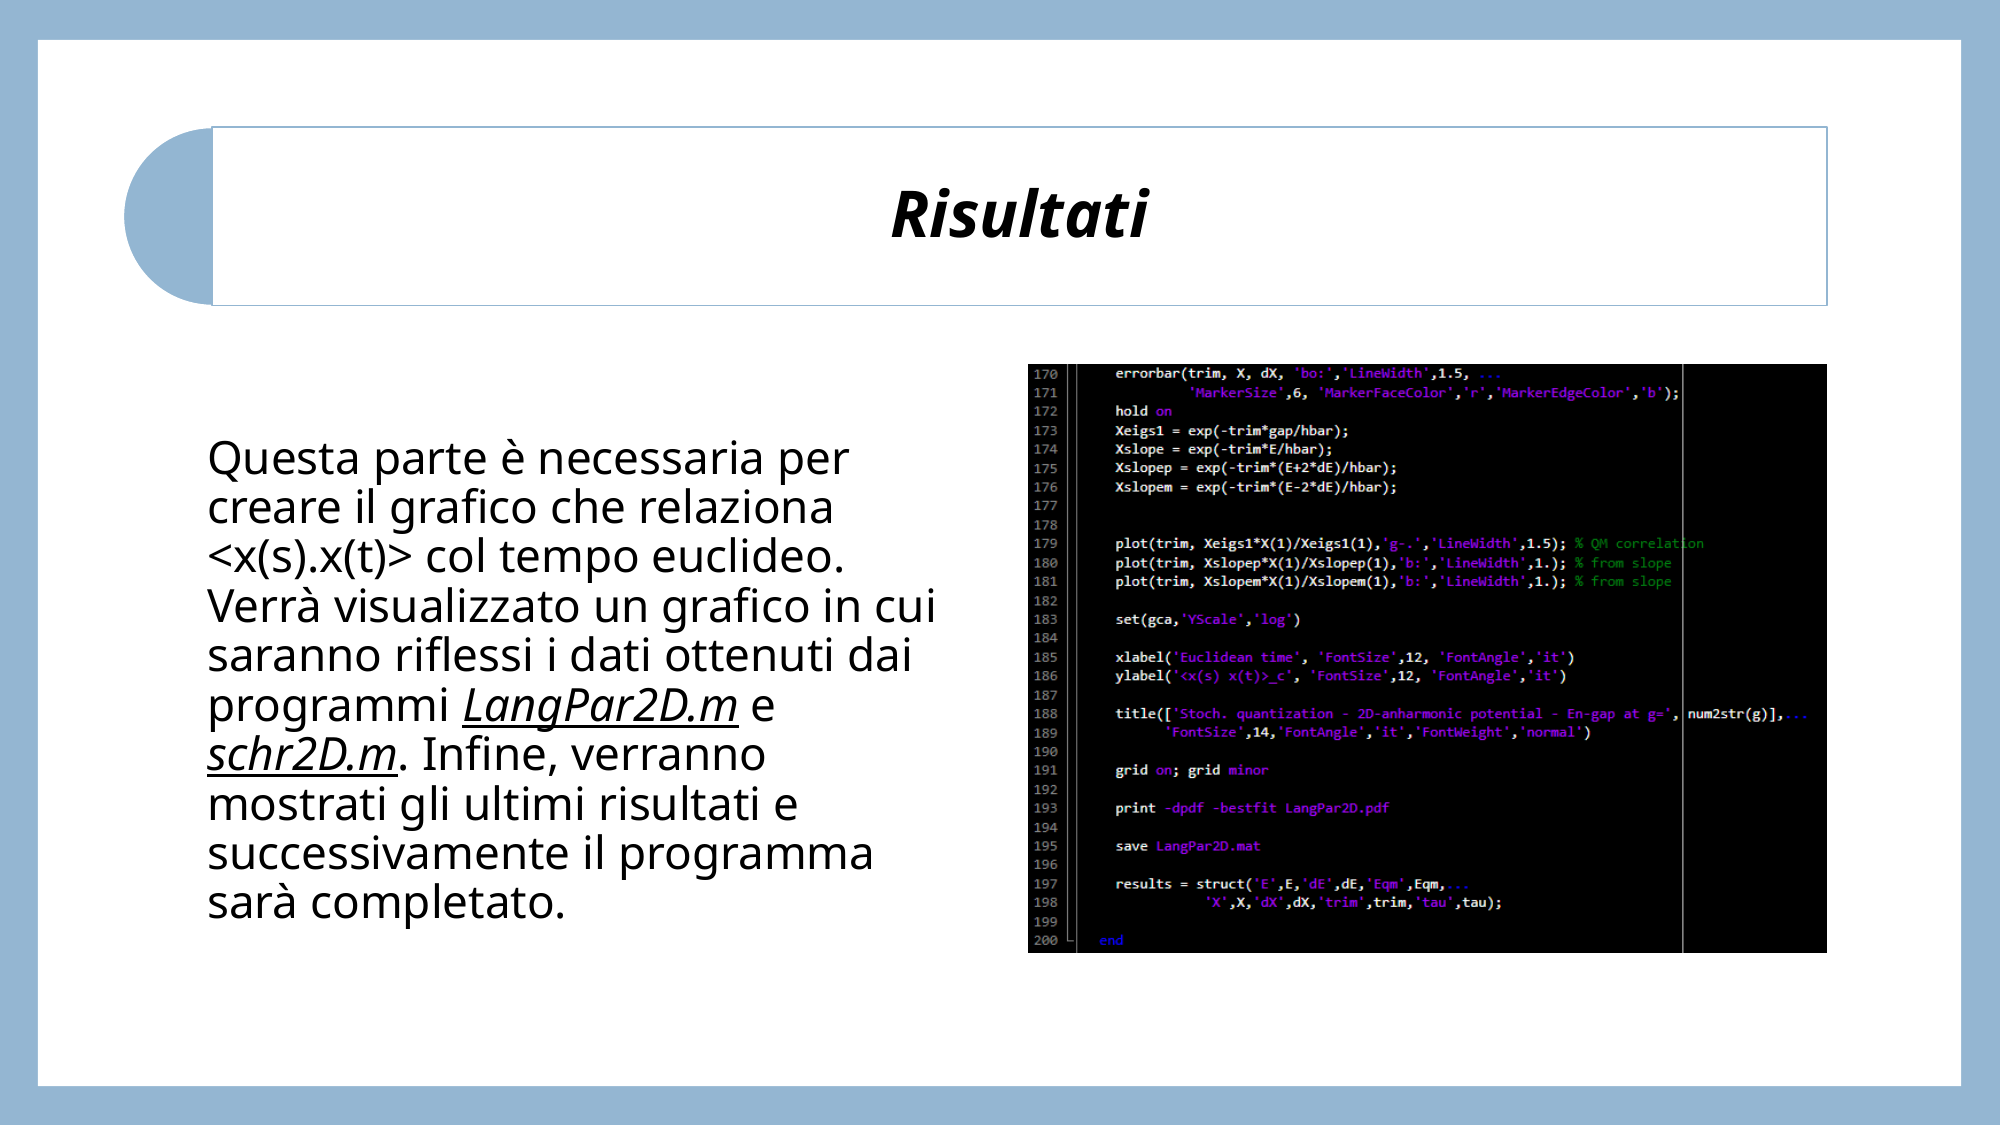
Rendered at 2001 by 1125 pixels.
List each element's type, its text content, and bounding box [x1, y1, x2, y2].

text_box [122, 127, 1828, 306]
picture [1027, 364, 1828, 953]
list Questa parte è necessaria per creare il grafico che relaziona <x(s).x(t)> col tempo euclideo. Verrà visualizzato un grafico in cui saranno riflessi i dati ottenuti dai programmi LangPar2D.m e schr2D.m. Infine, verranno mostrati gli ultimi risultati e successivamente il programma sarà completato. [191, 427, 972, 1068]
